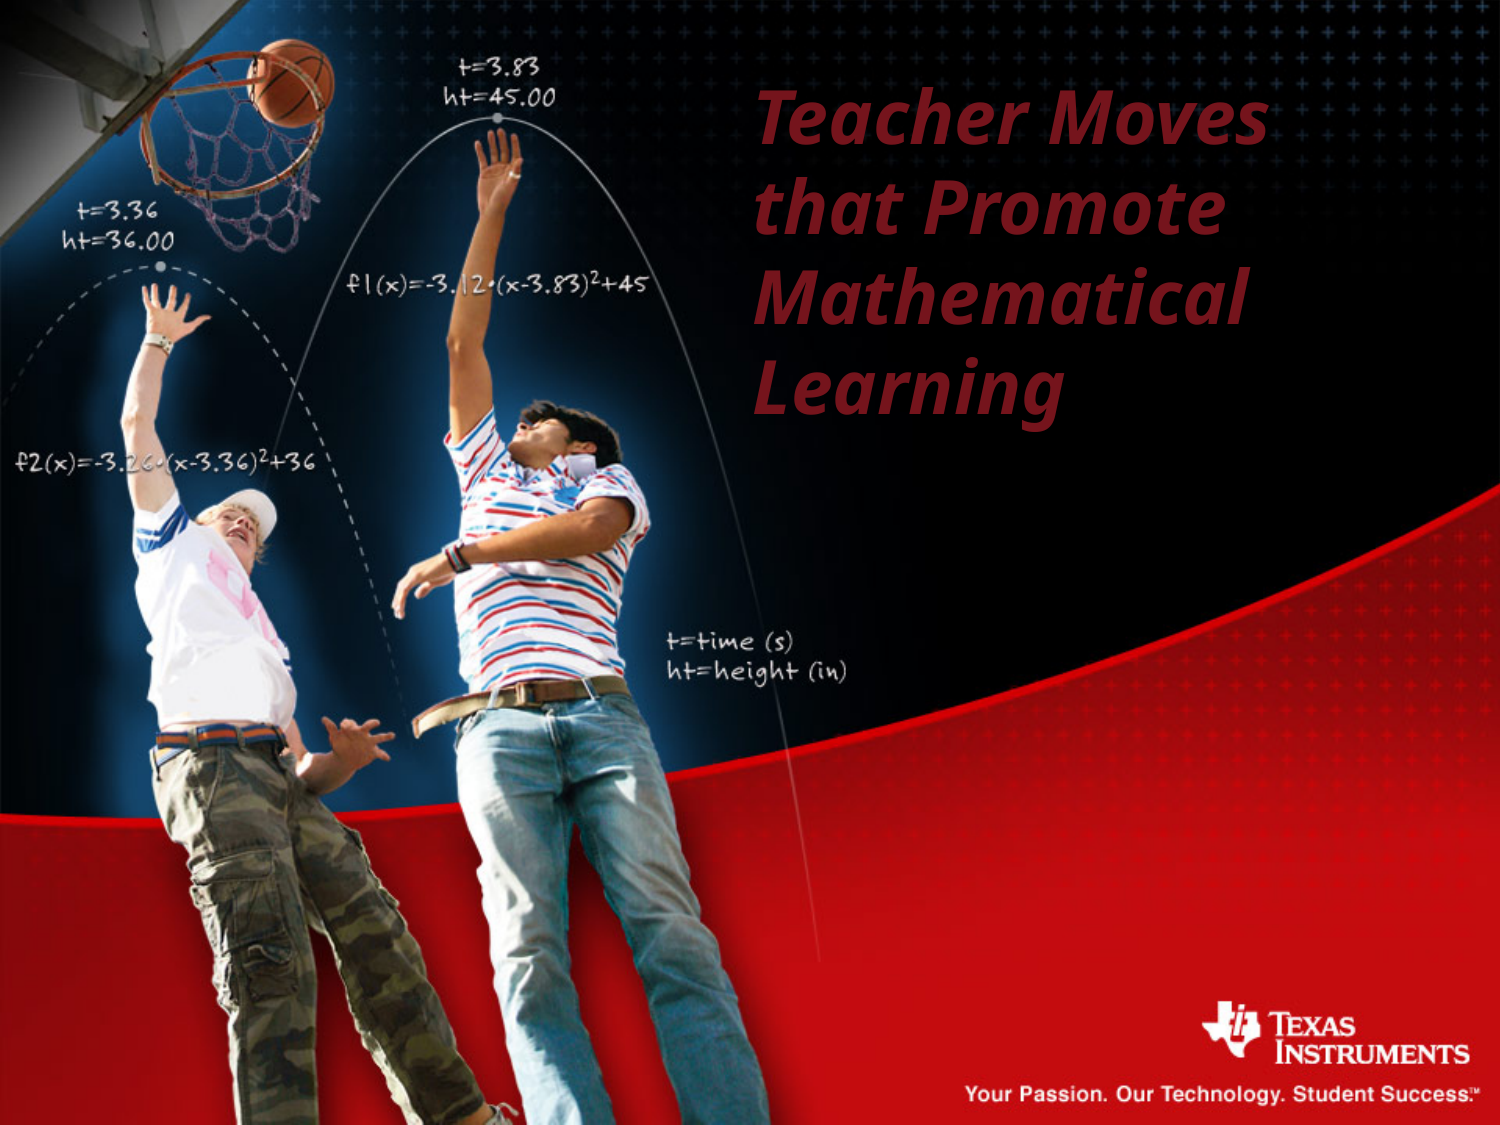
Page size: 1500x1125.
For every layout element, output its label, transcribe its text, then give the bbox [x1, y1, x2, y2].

picture [0, 0, 1500, 1125]
title Teacher Moves that Promote Mathematical Learning [737, 4, 1426, 438]
